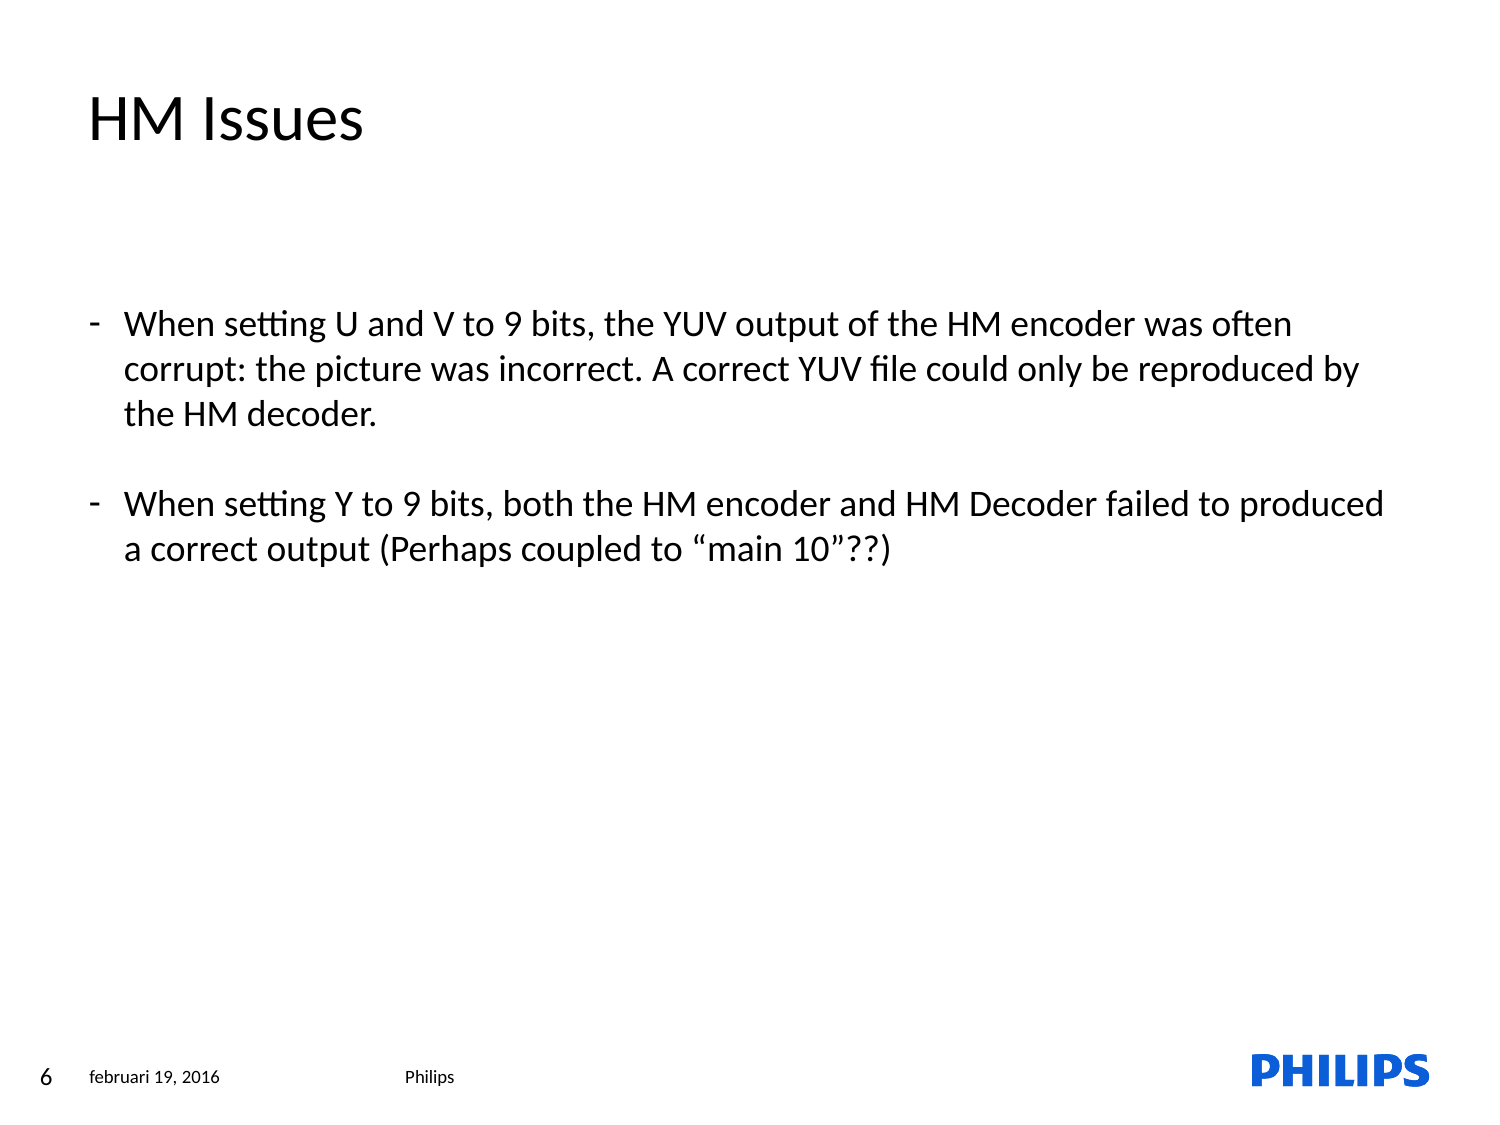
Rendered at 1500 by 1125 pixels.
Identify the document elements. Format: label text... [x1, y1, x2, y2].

list HM Issues [88, 73, 1412, 240]
footer Philips [405, 1065, 933, 1089]
slide_number 6 [39, 1060, 84, 1094]
slide_number februari 19, 2016 [89, 1065, 247, 1089]
list When setting U and V to 9 bits, the YUV output of the HM encoder was often corrupt: the picture was incorrect. A correct YUV file could only be reproduced by the HM decoder. When setting Y to 9 bits, both the HM encoder and HM Decoder failed to produced a correct output (Perhaps coupled to “main 10”??) [88, 253, 1412, 1012]
